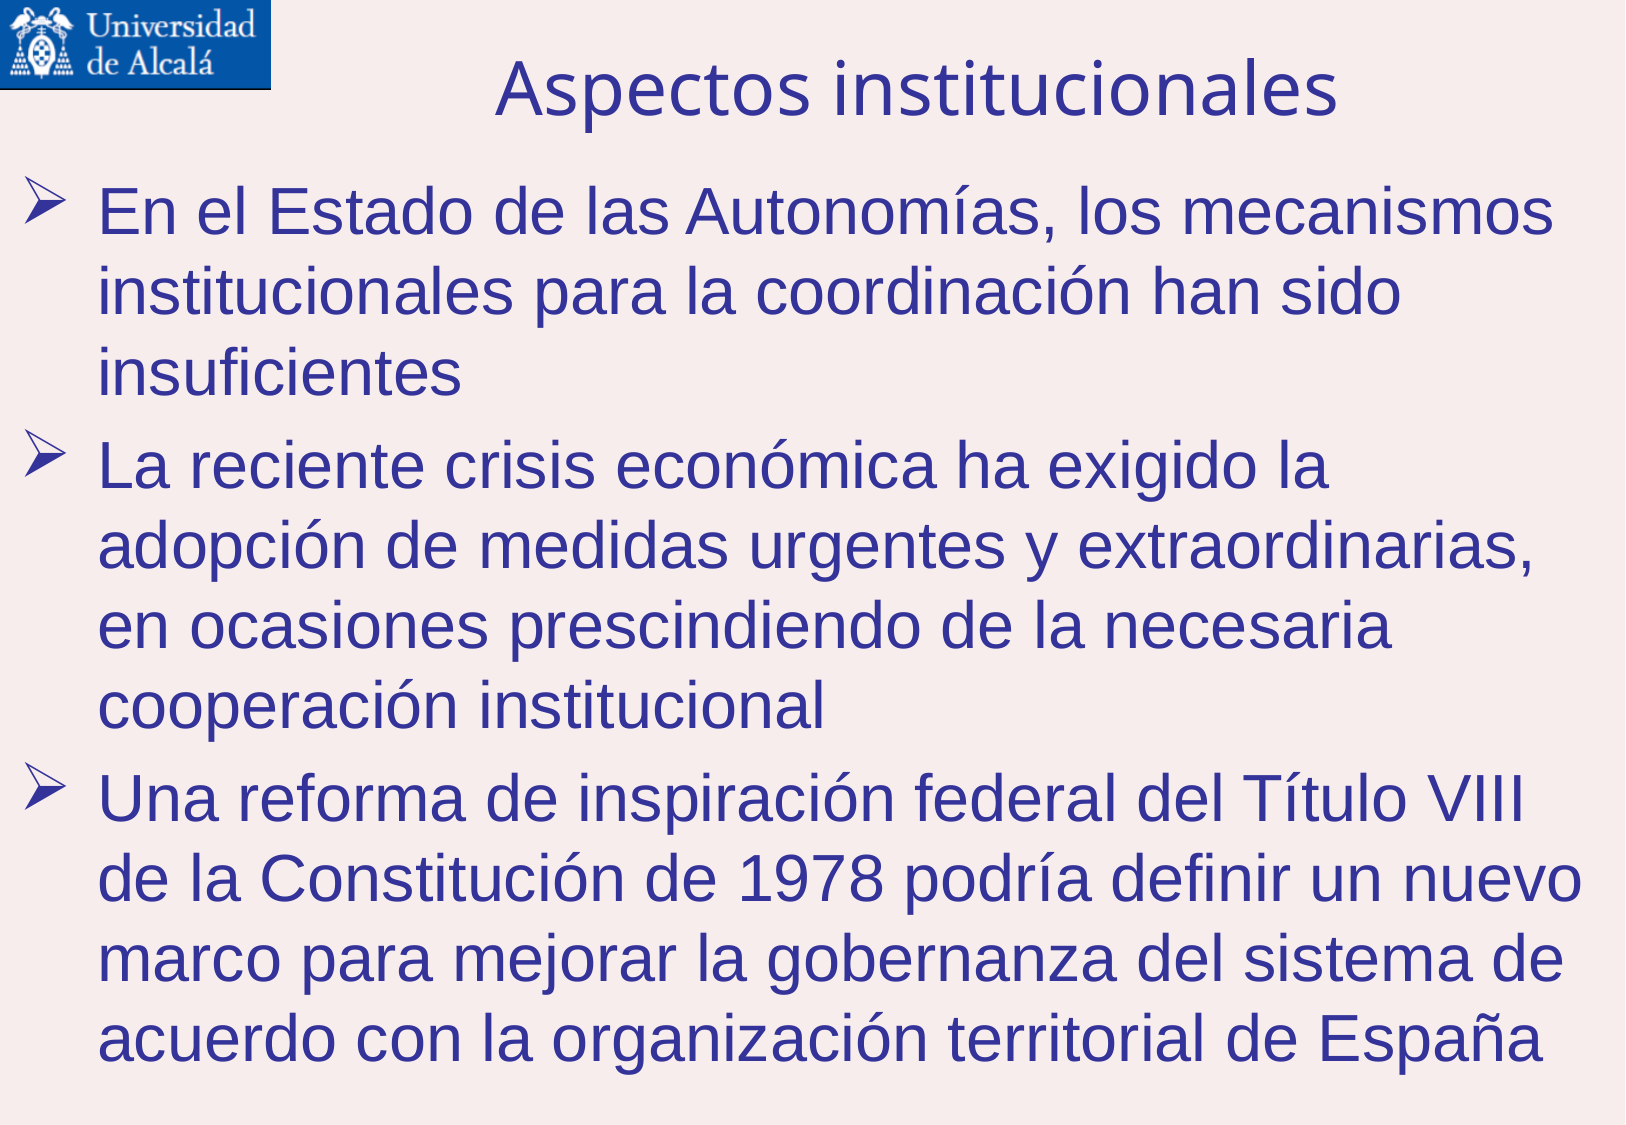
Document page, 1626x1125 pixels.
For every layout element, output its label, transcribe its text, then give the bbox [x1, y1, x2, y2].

title Aspectos institucionales [210, 0, 1625, 160]
list En el Estado de las Autonomías, los mecanismos institucionales para la coordinación han sido insuficientes La reciente crisis económica ha exigido la adopción de medidas urgentes y extraordinarias, en ocasiones prescindiendo de la necesaria cooperación institucional Una reforma de inspiración federal del Título VIII de la Constitución de 1978 podría definir un nuevo marco para mejorar la gobernanza del sistema de acuerdo con la organización territorial de España [1, 160, 1625, 1118]
picture [0, 0, 271, 90]
